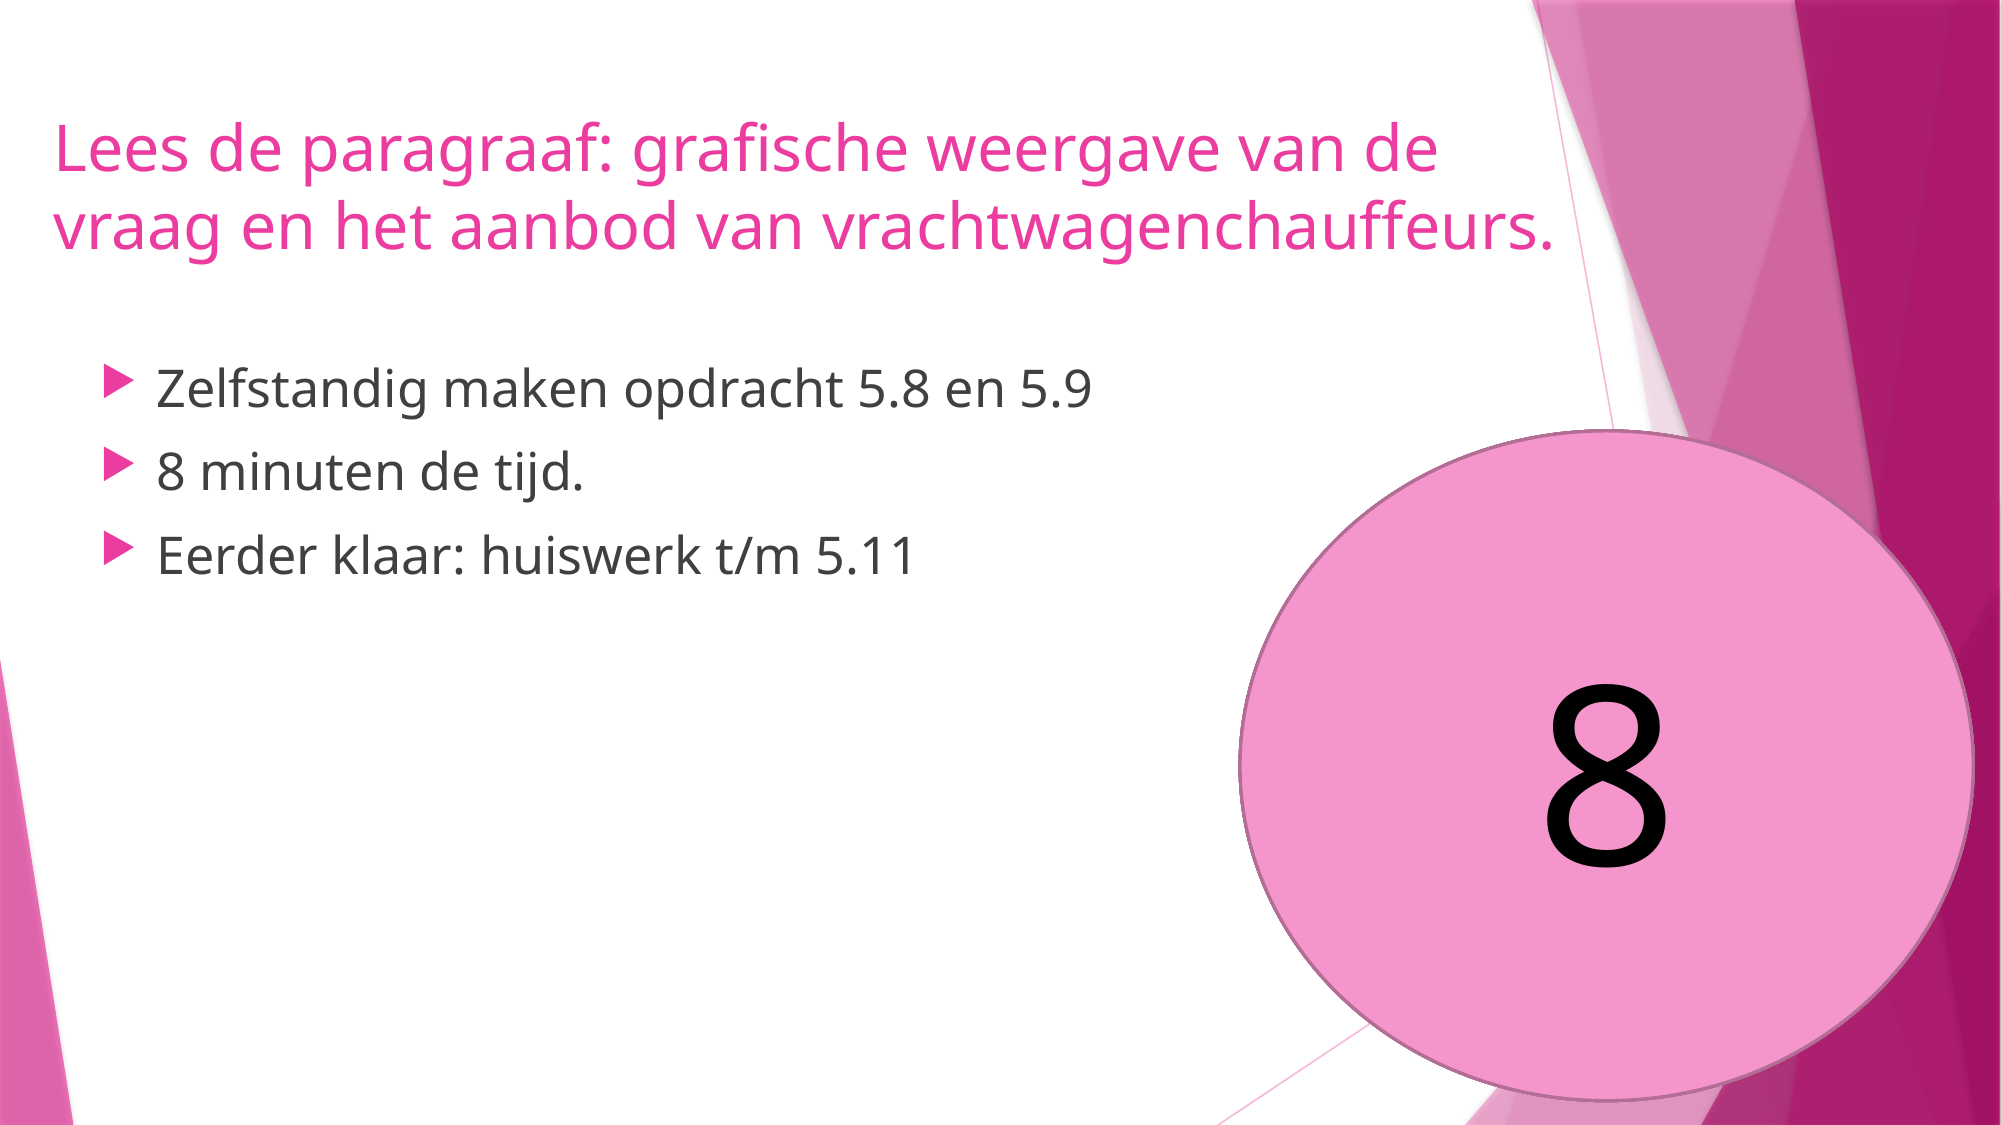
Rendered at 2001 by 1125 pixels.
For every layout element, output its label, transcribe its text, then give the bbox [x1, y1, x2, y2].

title Lees de paragraaf: grafische weergave van de vraag en het aanbod van vrachtwagenchauffeurs. [38, 99, 1614, 317]
text_box 8 [1238, 429, 1975, 1103]
list Zelfstandig maken opdracht 5.8 en 5.9 8 minuten de tijd. Eerder klaar: huiswerk t/m 5.11 [85, 348, 1290, 1125]
